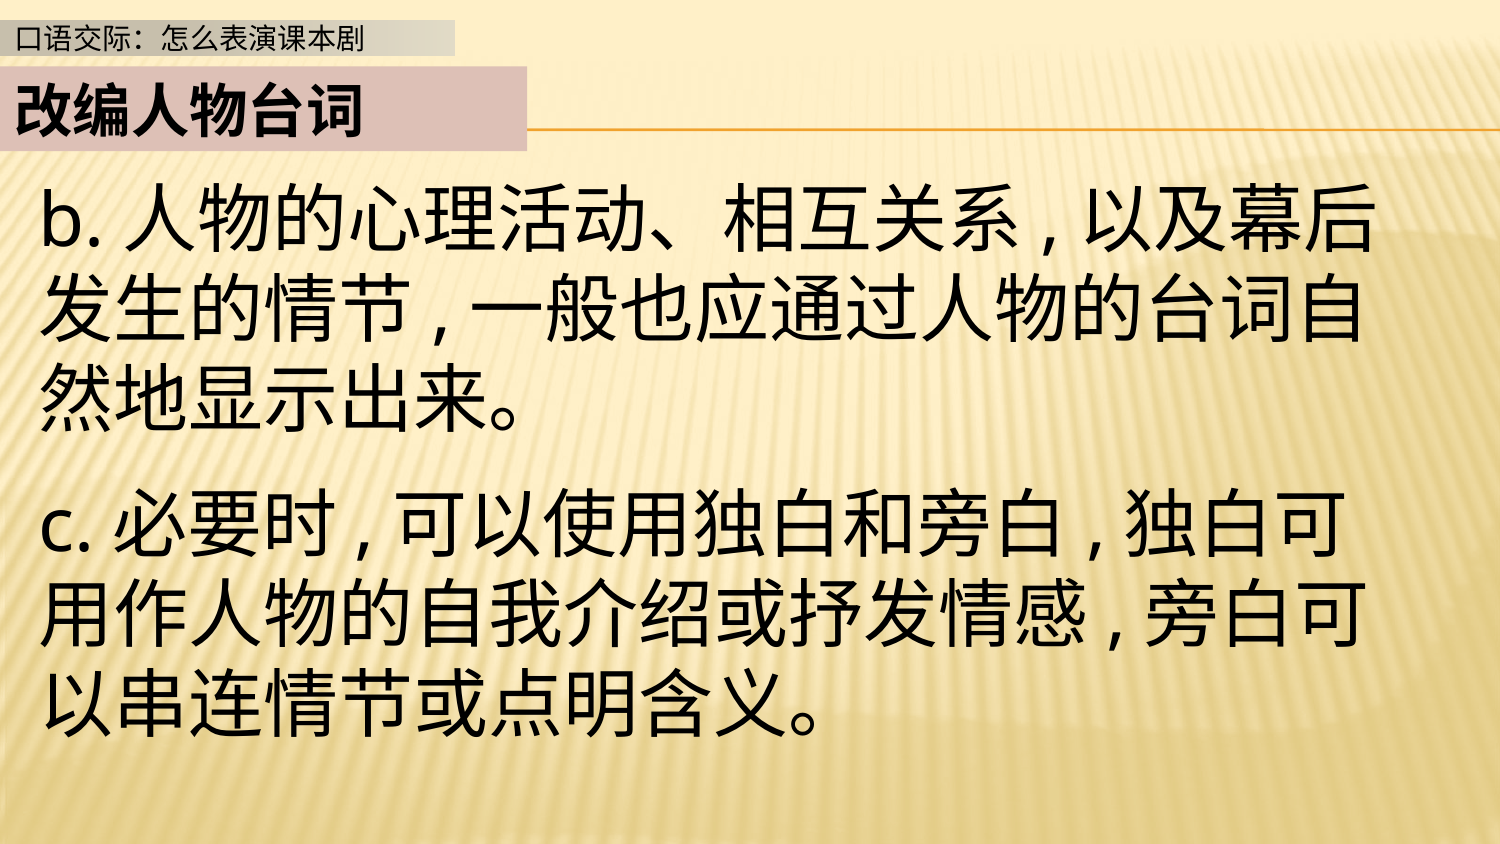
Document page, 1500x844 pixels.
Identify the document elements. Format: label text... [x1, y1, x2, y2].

text_box b.人物的心理活动、相互关系,以及幕后发生的情节,一般也应通过人物的台词自然地显示出来。 [23, 163, 1407, 449]
text_box 改编人物台词 [0, 66, 528, 152]
text_box c.必要时,可以使用独白和旁白,独白可用作人物的自我介绍或抒发情感,旁白可以串连情节或点明含义。 [23, 468, 1407, 754]
